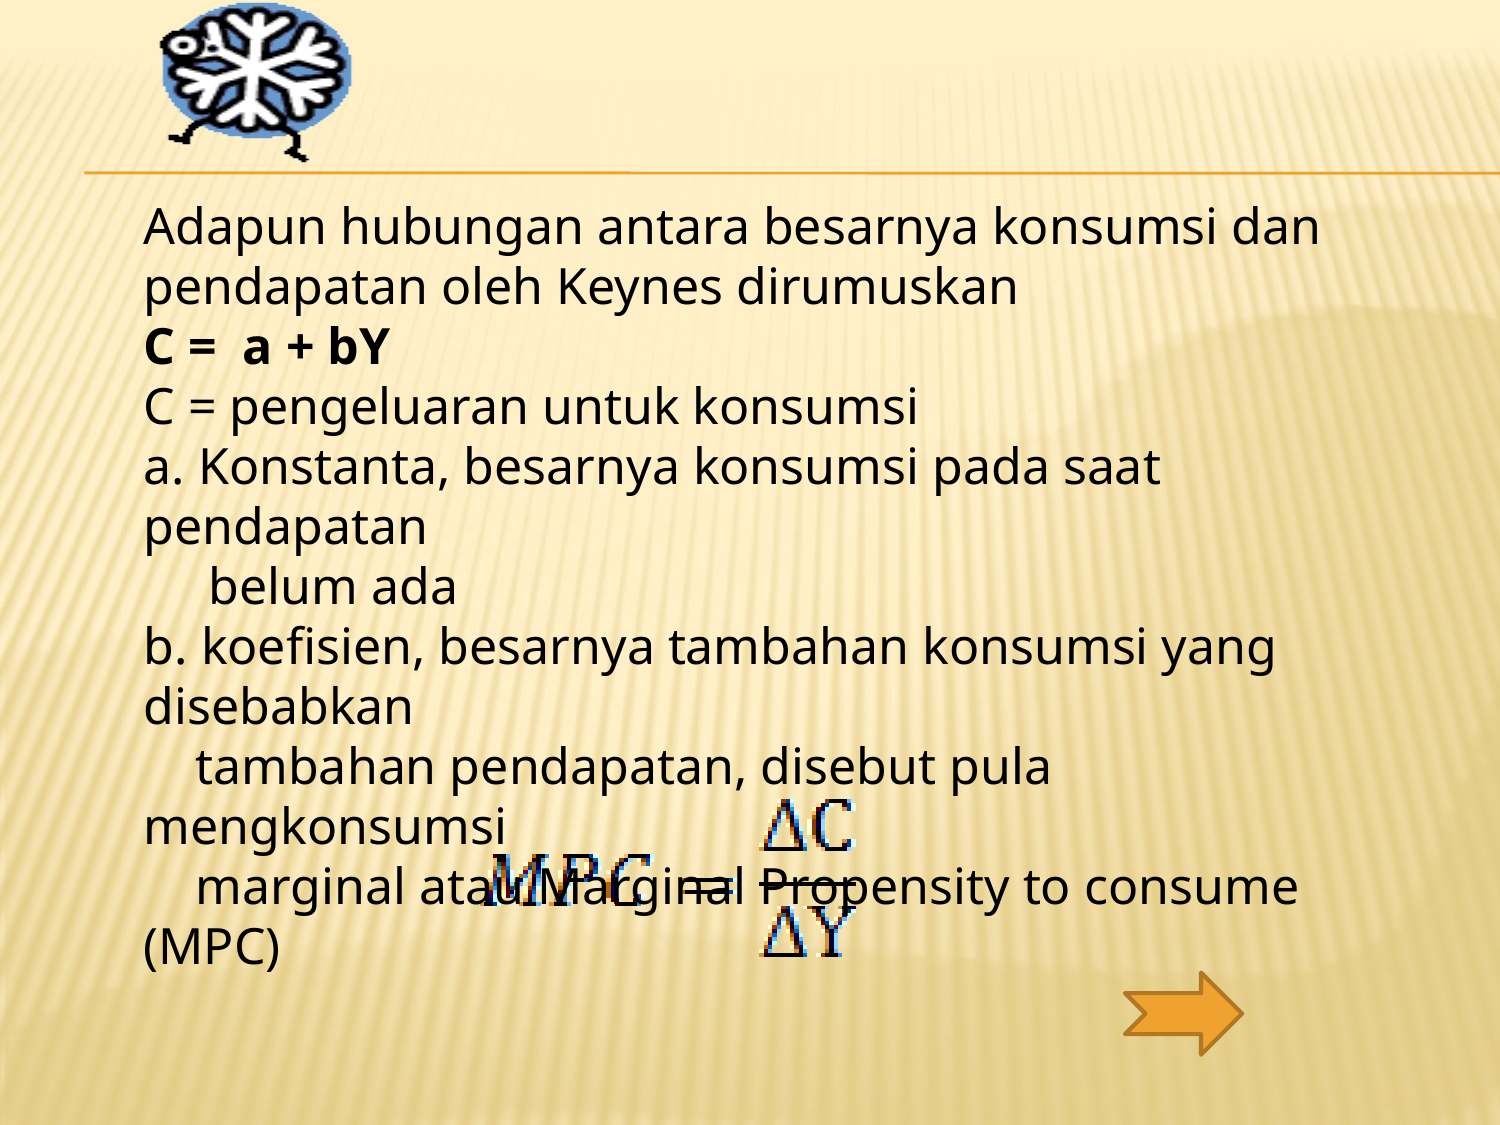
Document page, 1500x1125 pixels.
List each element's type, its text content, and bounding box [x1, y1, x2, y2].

text_box [1123, 983, 1245, 1057]
title [49, 75, 1475, 213]
picture [480, 796, 856, 962]
picture [151, 0, 364, 167]
text_box Adapun hubungan antara besarnya konsumsi dan pendapatan oleh Keynes dirumuskan C = a + bY C = pengeluaran untuk konsumsi a. Konstanta, besarnya konsumsi pada saat pendapatan belum ada b. koefisien, besarnya tambahan konsumsi yang disebabkan tambahan pendapatan, disebut pula mengkonsumsi marginal atau Marginal Propensity to consume (MPC) [128, 187, 1442, 983]
